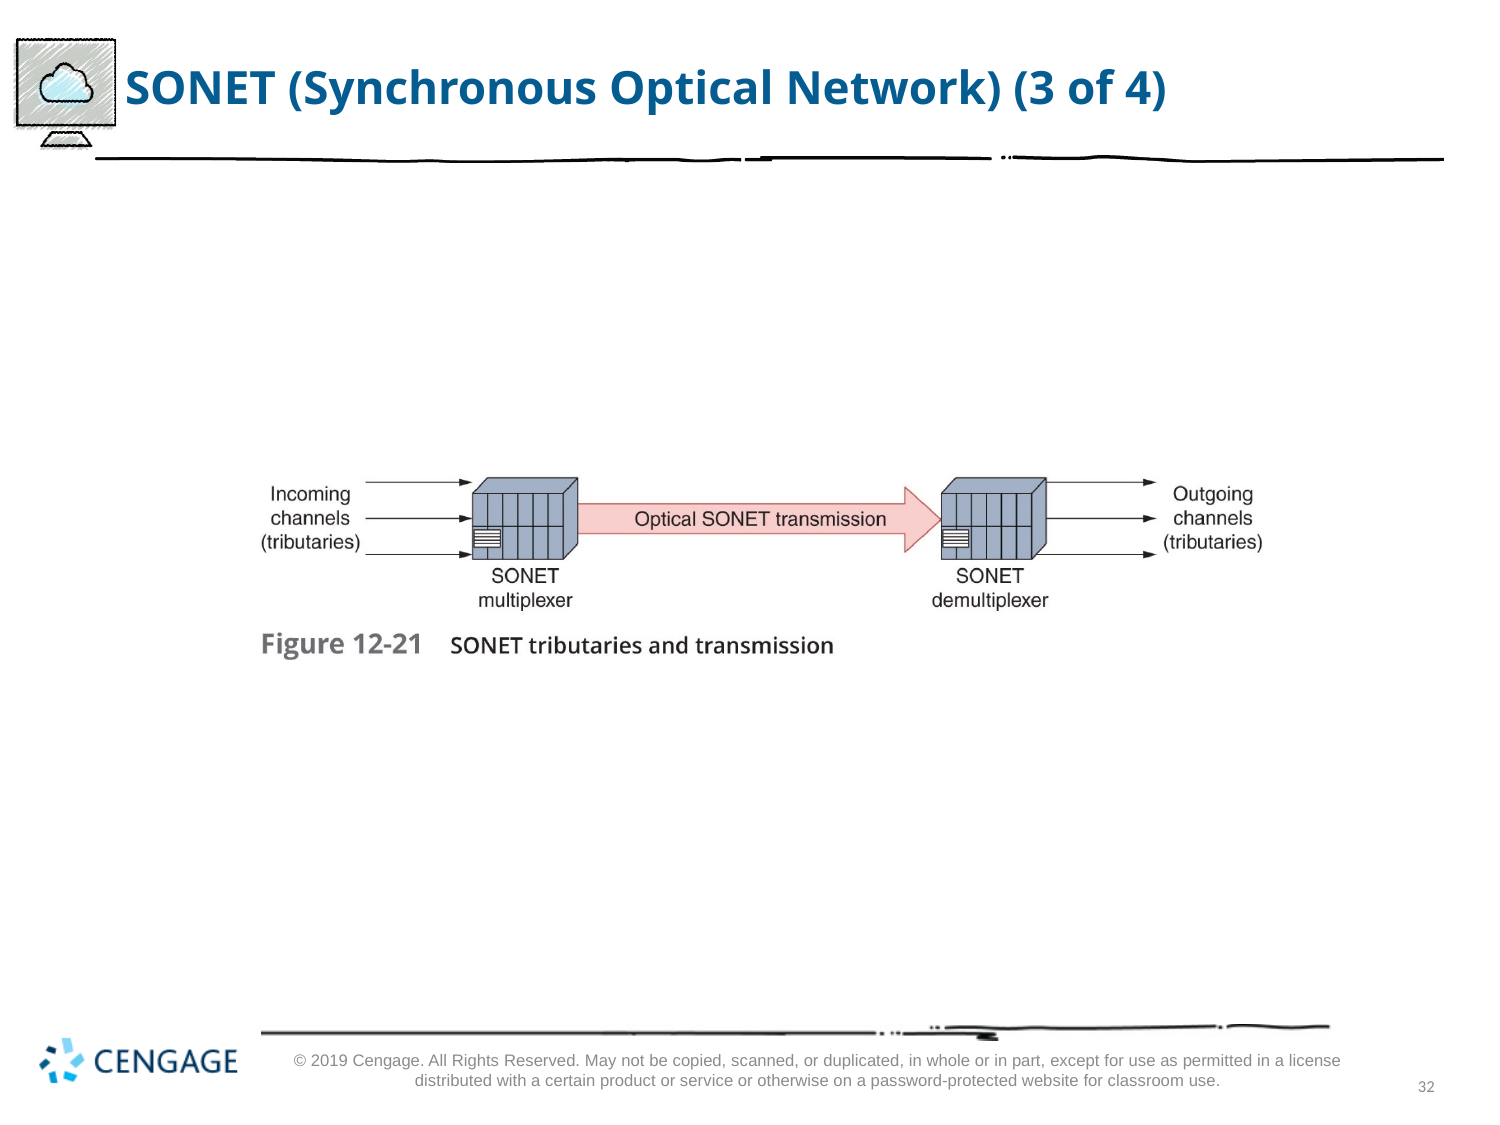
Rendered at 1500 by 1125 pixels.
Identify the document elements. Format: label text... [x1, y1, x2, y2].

footer © 2019 Cengage. All Rights Reserved. May not be copied, scanned, or duplicated, in whole or in part, except for use as permitted in a license distributed with a certain product or service or otherwise on a password-protected website for classroom use. [262, 1050, 1375, 1091]
picture [261, 1024, 1331, 1041]
picture [19, 1024, 250, 1096]
picture [13, 36, 117, 151]
picture [95, 155, 1444, 163]
picture [259, 474, 1265, 662]
title SONET (Synchronous Optical Network) (3 of 4) [125, 66, 1442, 116]
